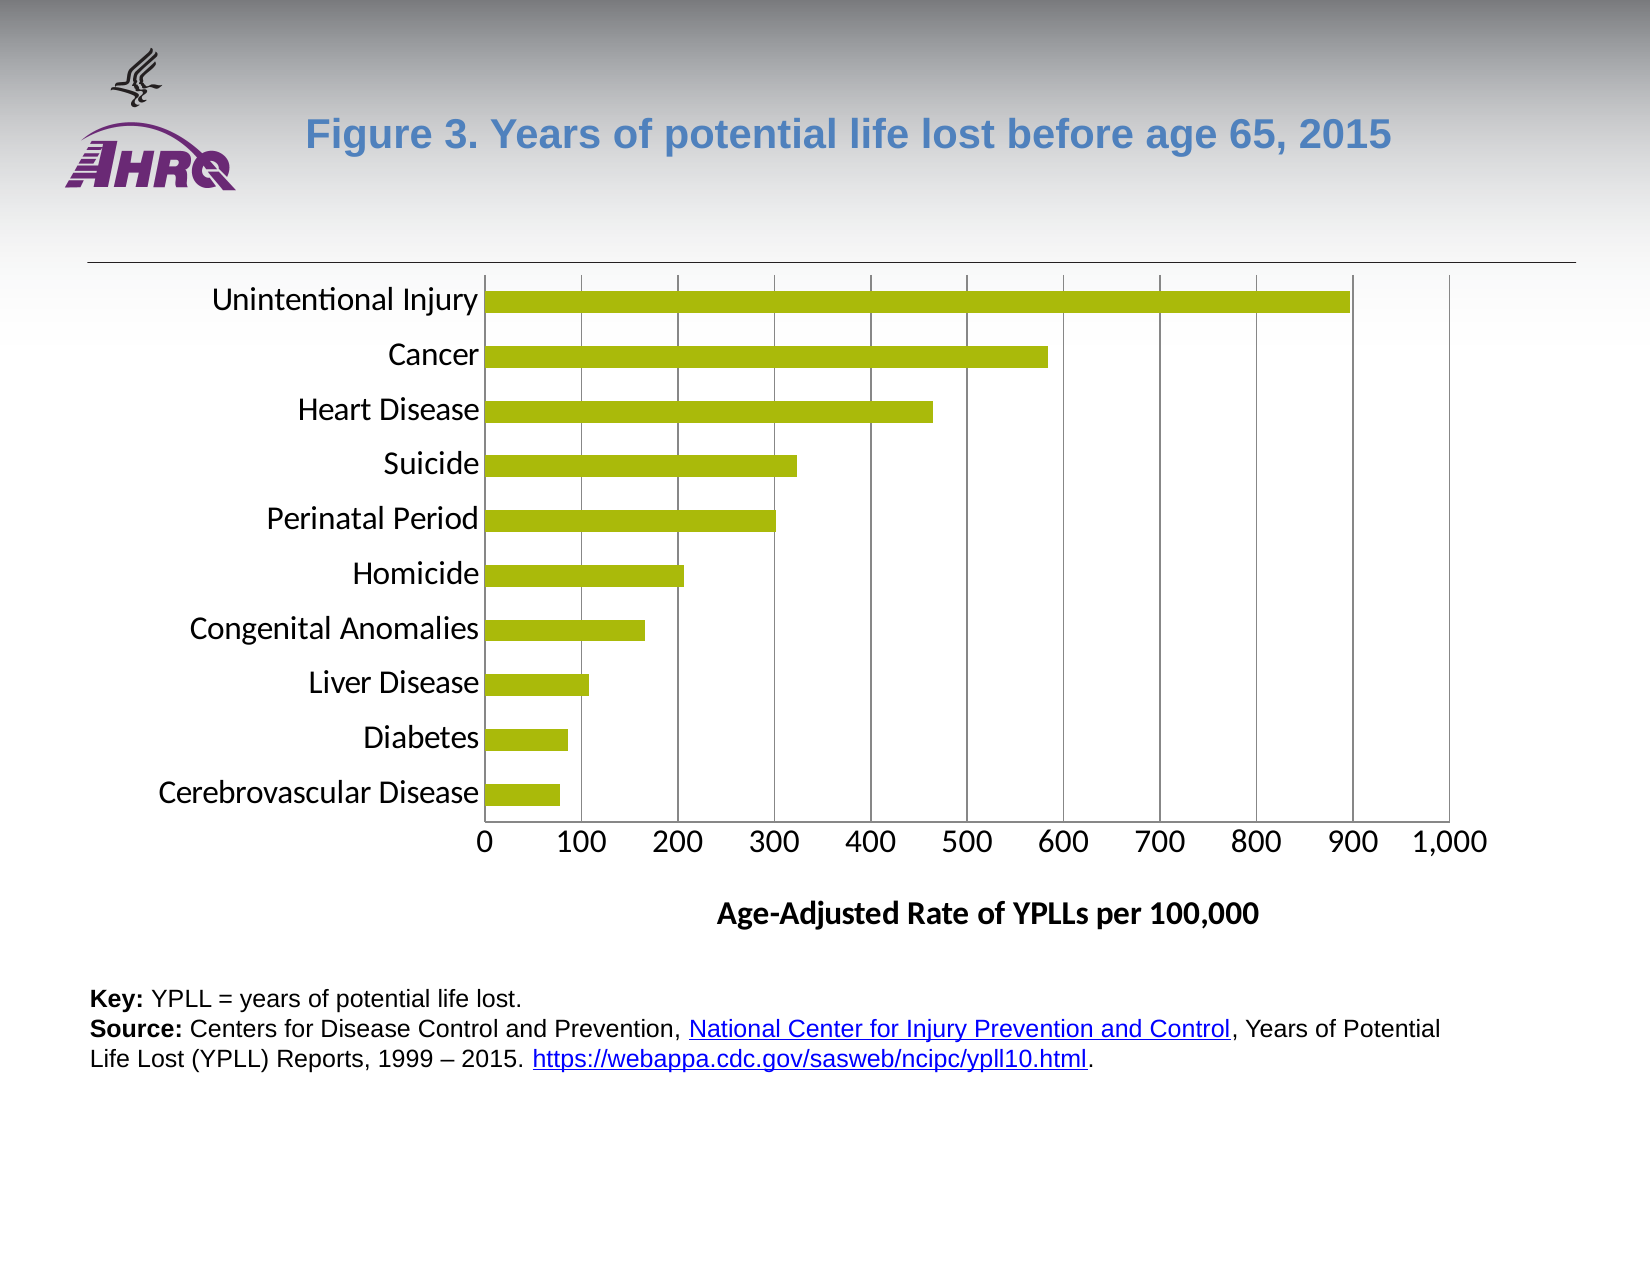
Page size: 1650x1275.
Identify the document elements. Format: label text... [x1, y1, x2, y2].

title Figure 3. Years of potential life lost before age 65, 2015 [288, 51, 1568, 213]
text_box Key: YPLL = years of potential life lost. Source: Centers for Disease Control and Prevention, National Center for Injury Prevention and Control, Years of Potential Life Lost (YPLL) Reports, 1999 – 2015. https://webappa.cdc.gov/sasweb/ncipc/ypll10.html. [74, 975, 1500, 1080]
picture [0, 0, 1650, 1275]
chart [149, 269, 1501, 946]
